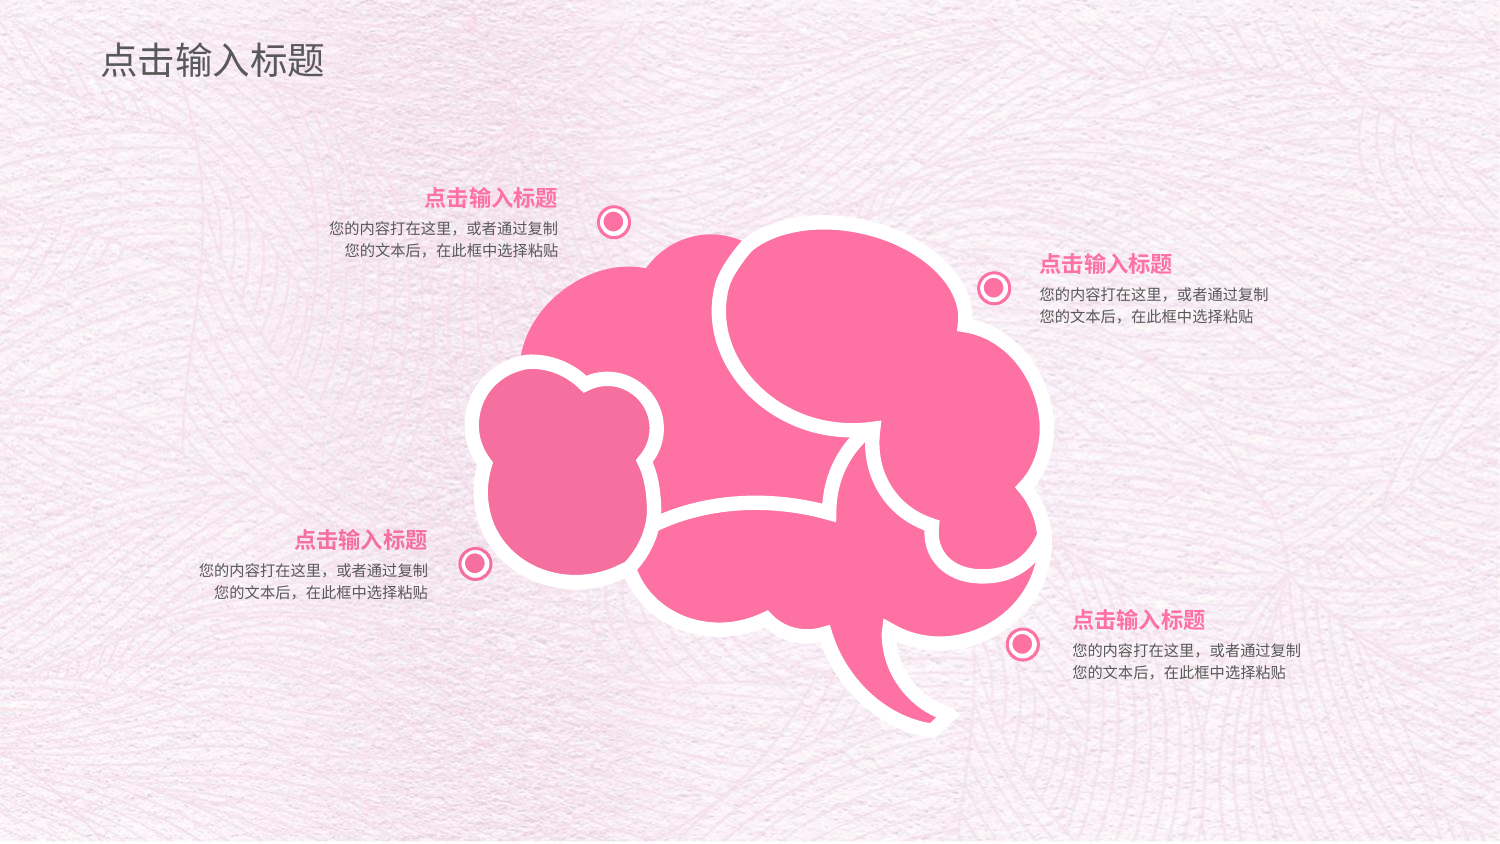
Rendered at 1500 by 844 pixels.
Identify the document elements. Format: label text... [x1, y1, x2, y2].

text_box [303, 176, 573, 283]
text_box 点击输入标题 [100, 28, 450, 91]
text_box [629, 429, 1045, 731]
text_box [718, 222, 1047, 577]
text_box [1005, 627, 1041, 662]
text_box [596, 204, 632, 240]
picture [0, 0, 1500, 844]
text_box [172, 518, 443, 624]
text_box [976, 271, 1012, 306]
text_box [1057, 598, 1328, 704]
text_box [471, 361, 657, 583]
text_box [458, 546, 493, 582]
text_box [1024, 242, 1295, 349]
text_box [519, 234, 866, 524]
